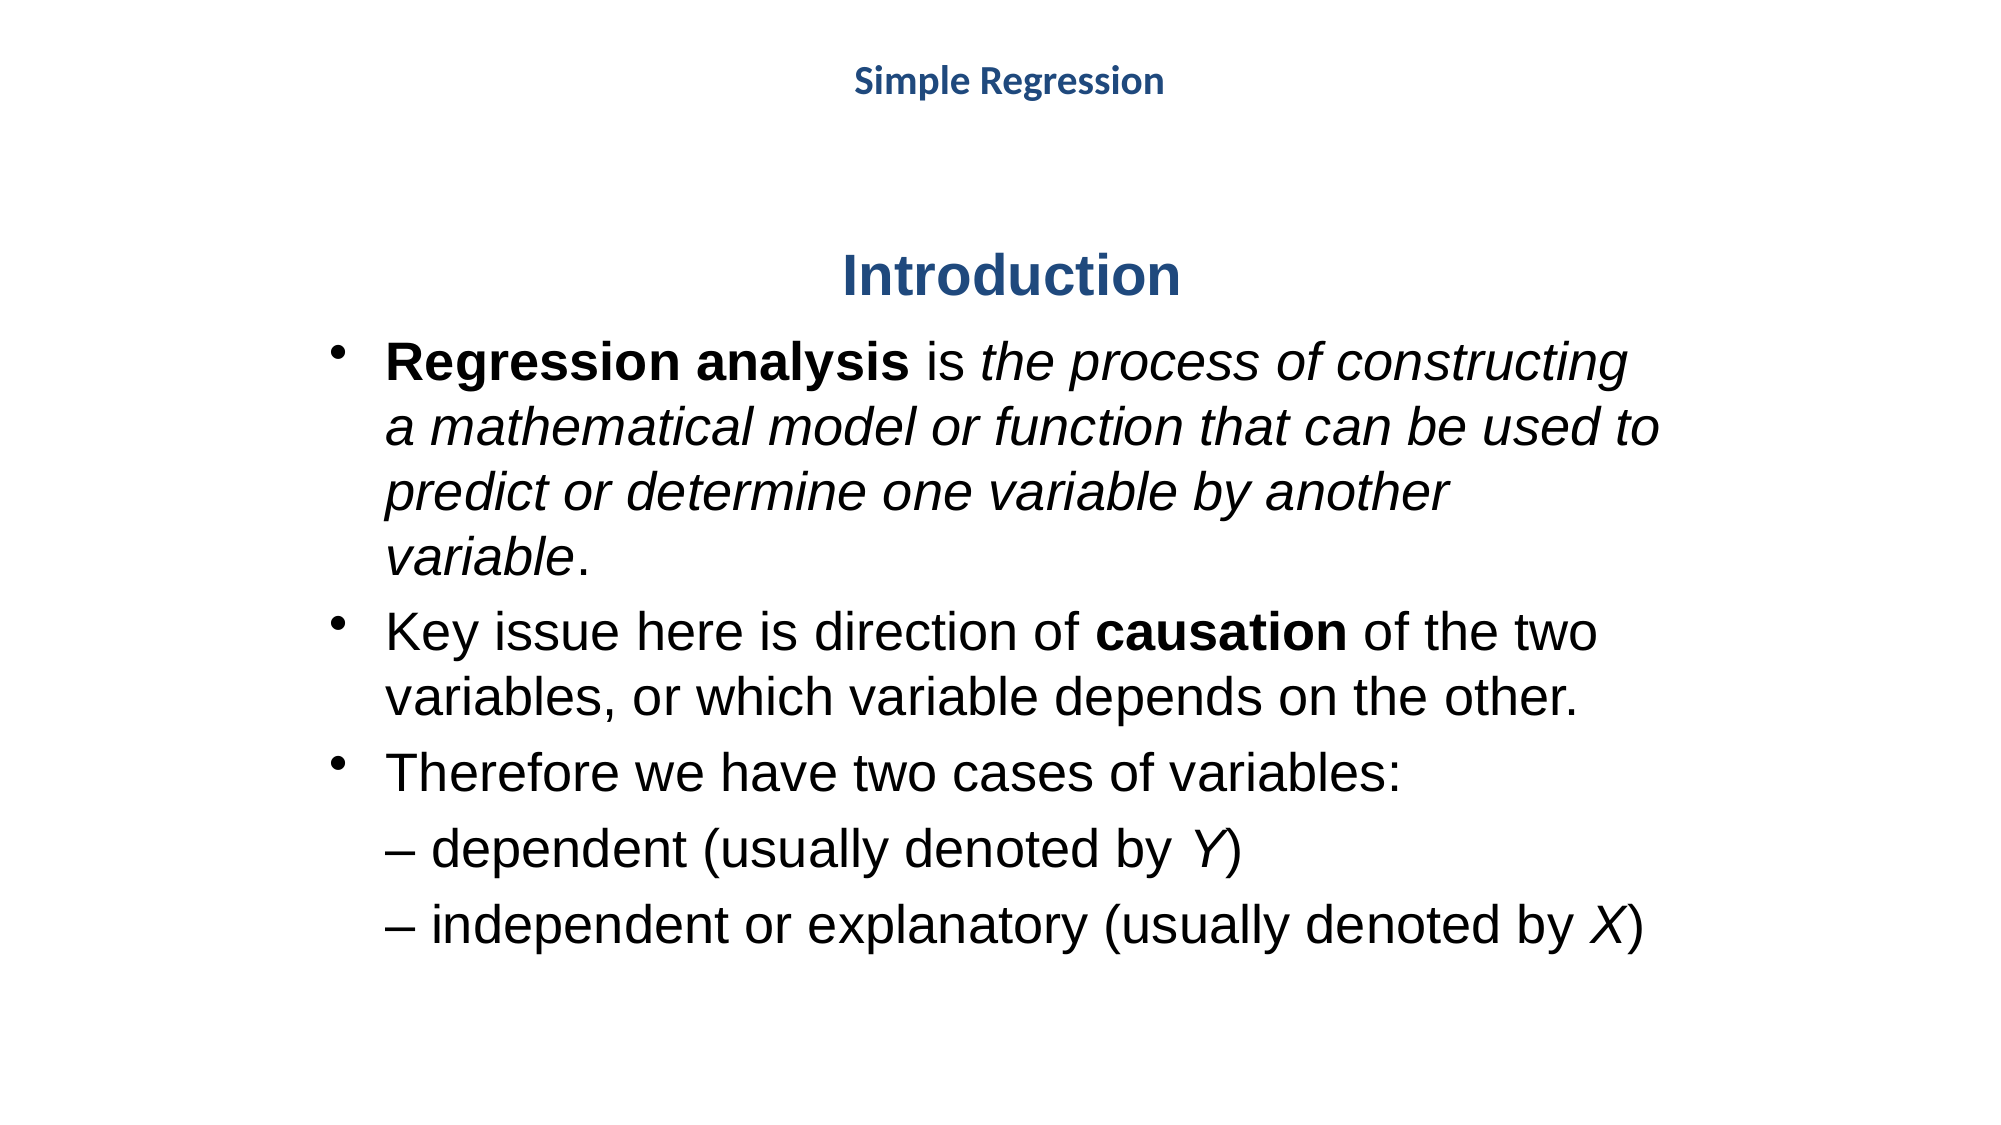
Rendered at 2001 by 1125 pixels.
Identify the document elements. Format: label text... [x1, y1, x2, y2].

text_box Introduction [350, 243, 1675, 315]
text_box Regression analysis is the process of constructing a mathematical model or function that can be used to predict or determine one variable by another variable. Key issue here is direction of causation of the two variables, or which variable depends on the other. Therefore we have two cases of variables: – dependent (usually denoted by Y) – independent or explanatory (usually denoted by X) [314, 318, 1680, 1024]
title Simple Regression [335, 45, 1686, 161]
